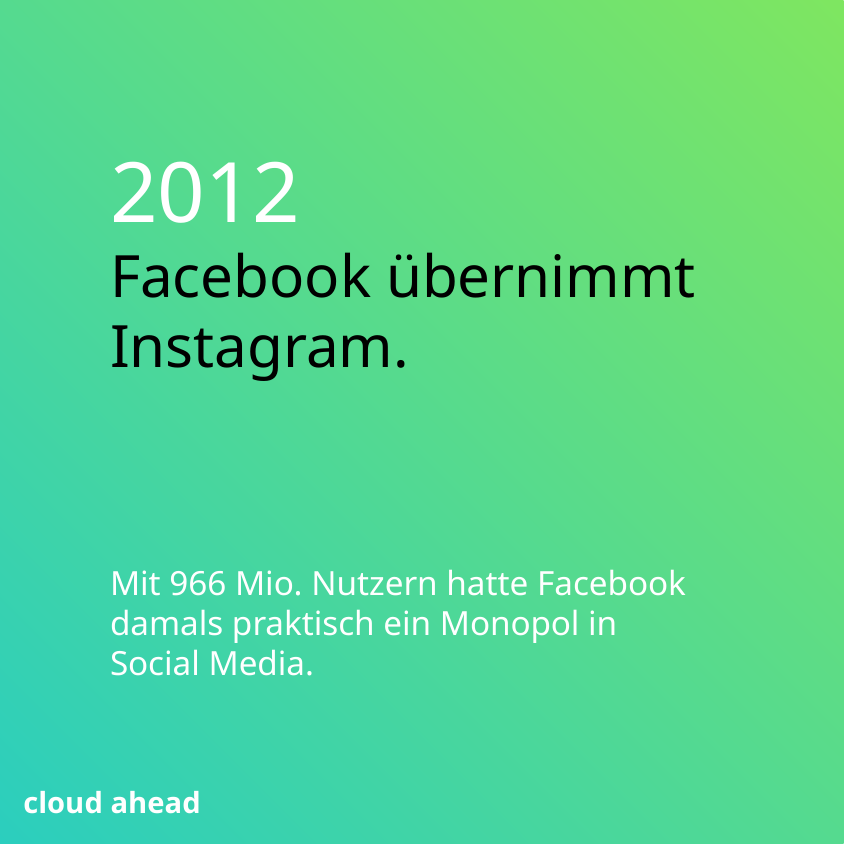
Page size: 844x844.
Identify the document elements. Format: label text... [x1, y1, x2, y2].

text_box Mit 966 Mio. Nutzern hatte Facebook damals praktisch ein Monopol in Social Media. [95, 554, 713, 690]
text_box 2012 Facebook übernimmt Instagram. [95, 131, 713, 457]
